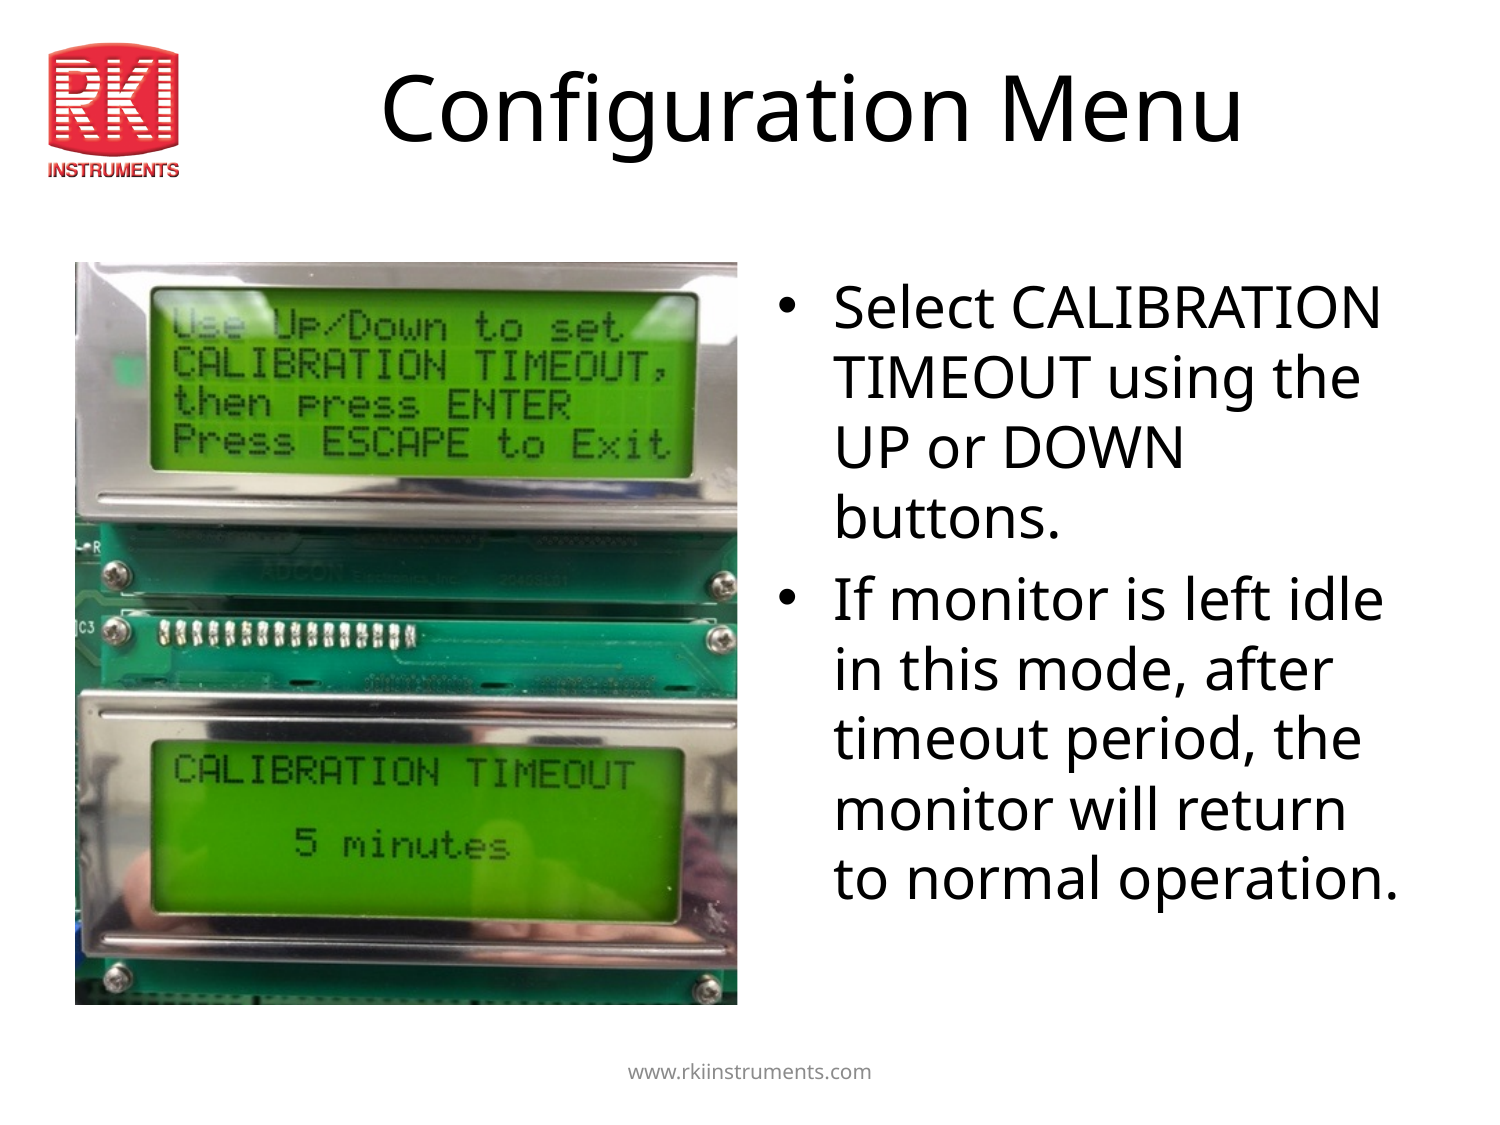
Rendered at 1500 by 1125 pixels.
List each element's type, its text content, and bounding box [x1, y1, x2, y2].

footer www.rkiinstruments.com [512, 1042, 988, 1103]
list Select CALIBRATION TIMEOUT using the UP or DOWN buttons. If monitor is left idle in this mode, after timeout period, the monitor will return to normal operation. [762, 262, 1425, 1005]
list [74, 262, 738, 1006]
title Configuration Menu [175, 49, 1451, 161]
picture [37, 37, 188, 184]
